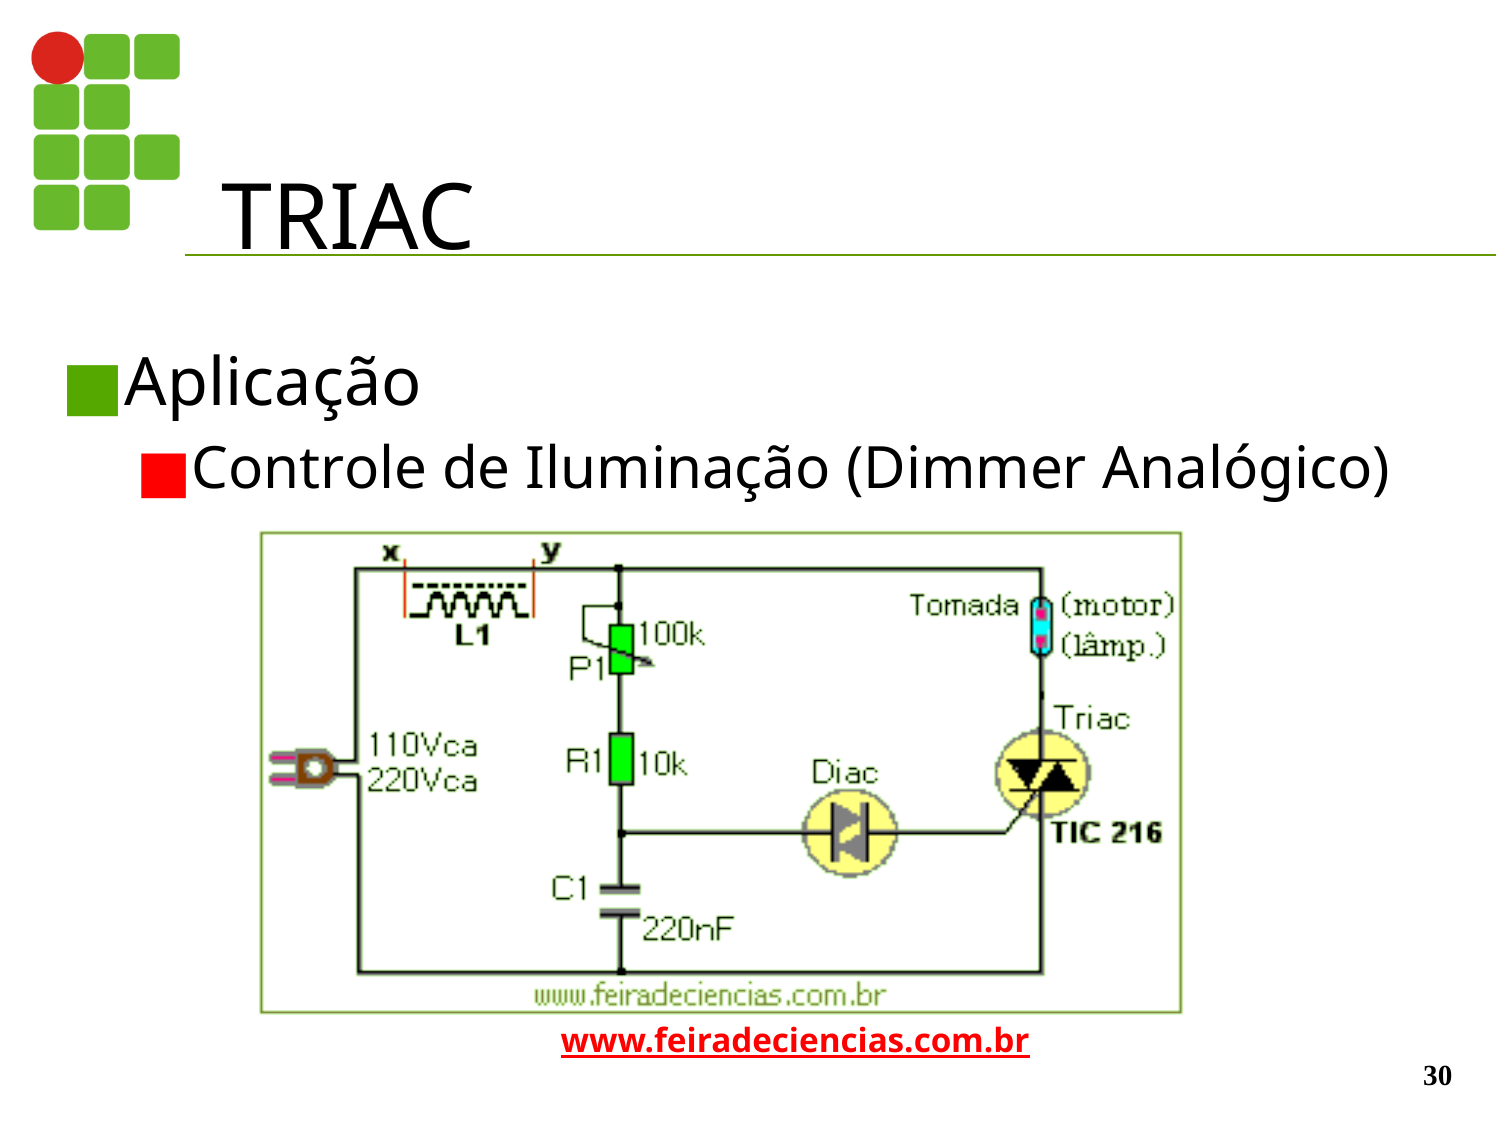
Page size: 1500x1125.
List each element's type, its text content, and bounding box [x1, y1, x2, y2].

list Aplicação Controle de Iluminação (Dimmer Analógico) www.feiradeciencias.com.br [46, 331, 1469, 551]
picture [29, 30, 182, 232]
picture [255, 526, 1189, 1020]
text_box ‹#› [1155, 1024, 1468, 1100]
title TRIAC [206, 35, 1468, 275]
